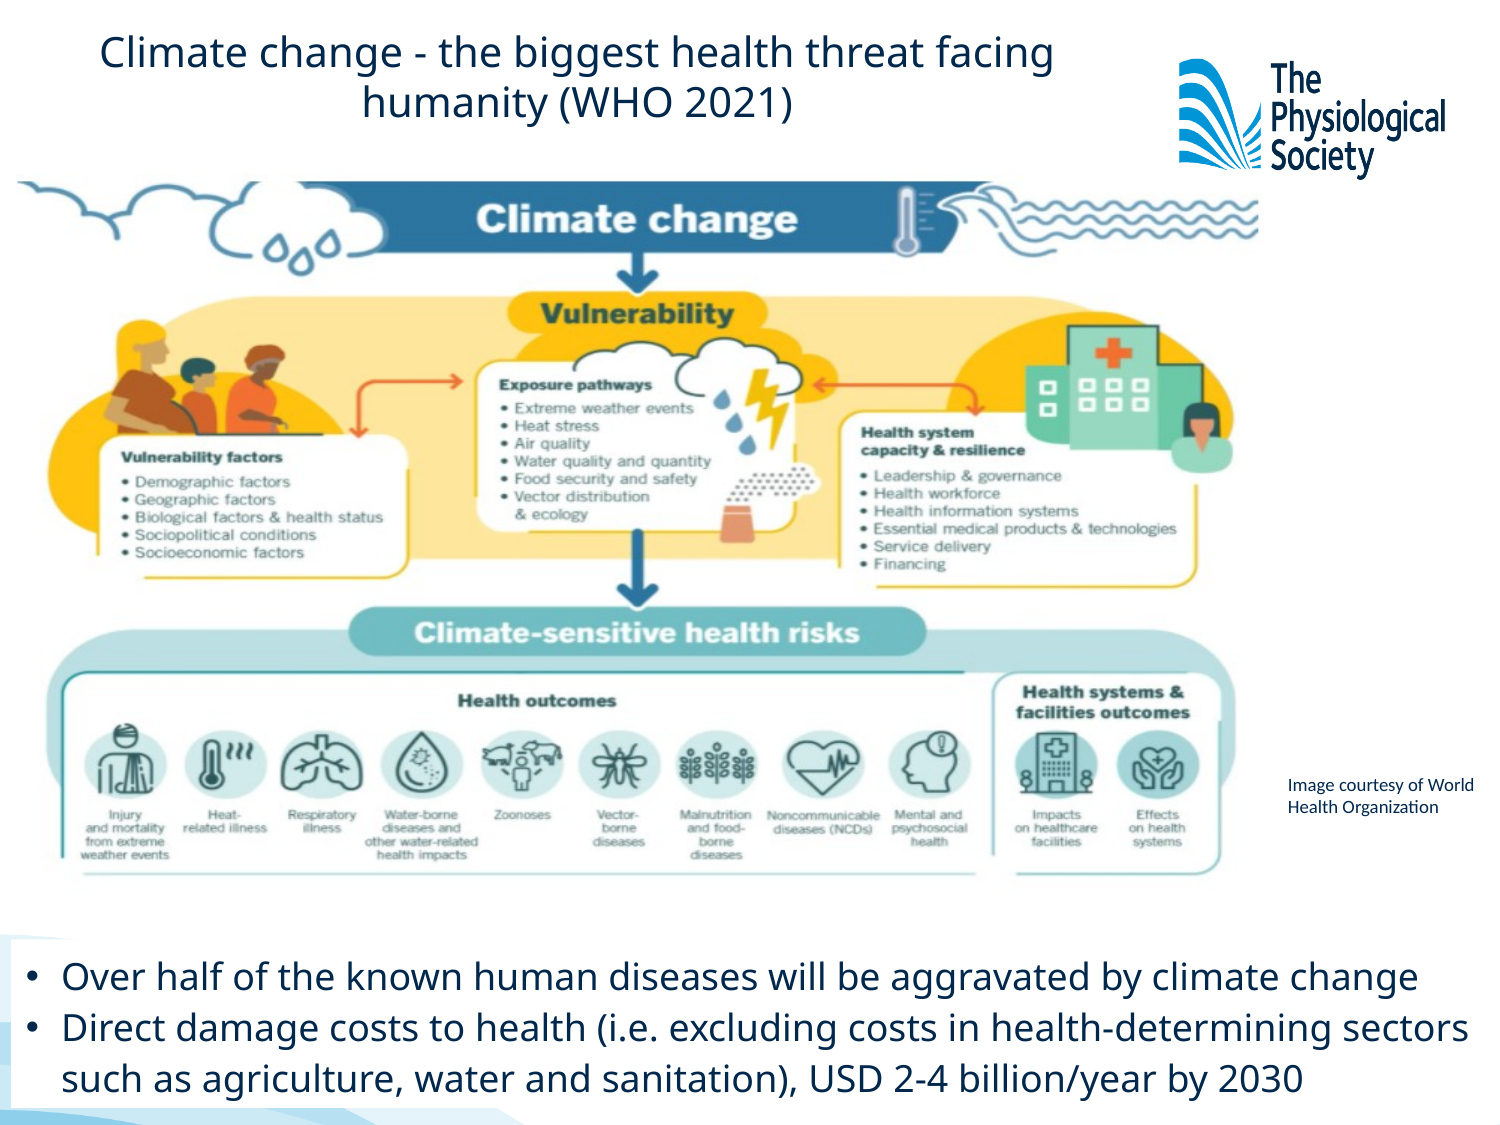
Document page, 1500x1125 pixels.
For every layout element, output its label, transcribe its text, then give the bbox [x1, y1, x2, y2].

title Climate change - the biggest health threat facing humanity (WHO 2021) [0, 18, 1165, 126]
picture [0, 0, 1500, 1125]
text_box Image courtesy of World Health Organization [1280, 765, 1500, 825]
text_box Over half of the known human diseases will be aggravated by climate change Direct damage costs to health (i.e. excluding costs in health-determining sectors such as agriculture, water and sanitation), USD 2-4 billion/year by 2030 [11, 939, 1500, 1108]
